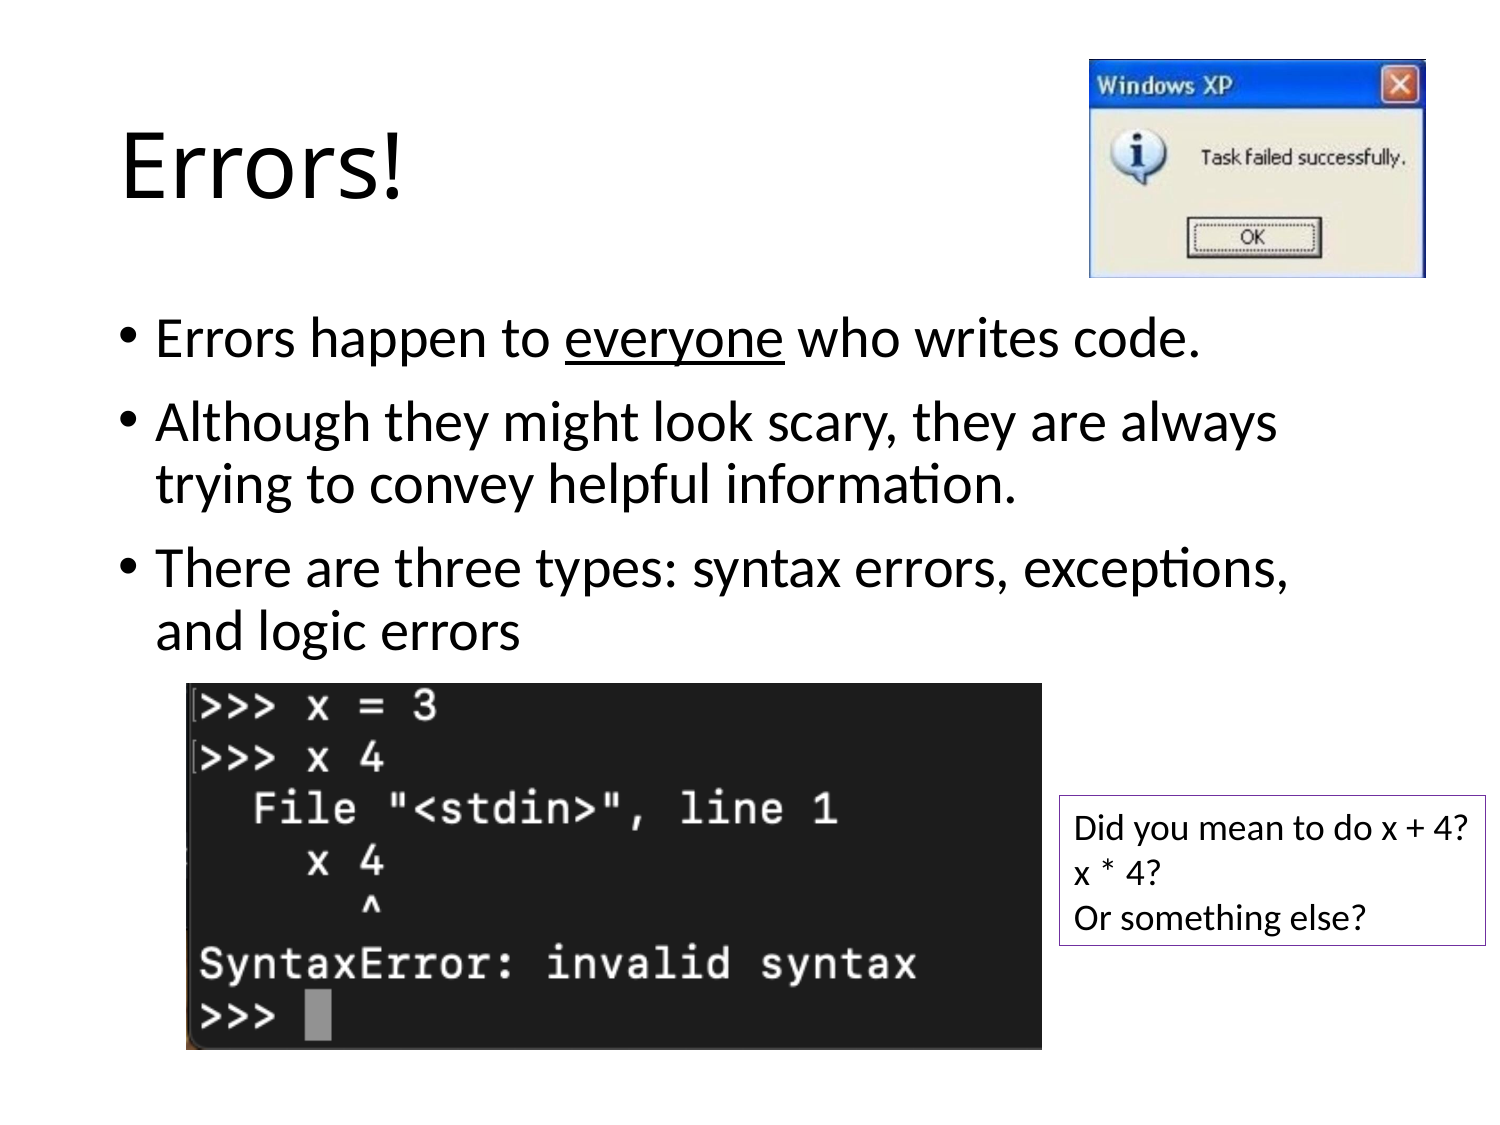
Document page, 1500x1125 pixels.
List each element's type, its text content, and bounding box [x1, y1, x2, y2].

title Errors! [103, 59, 1089, 278]
picture [186, 683, 1042, 1050]
list Errors happen to everyone who writes code. Although they might look scary, they are always trying to convey helpful information. There are three types: syntax errors, exceptions, and logic errors [103, 299, 1397, 1014]
text_box Did you mean to do x + 4? x * 4? Or something else? [1059, 795, 1486, 946]
picture [1089, 59, 1426, 278]
